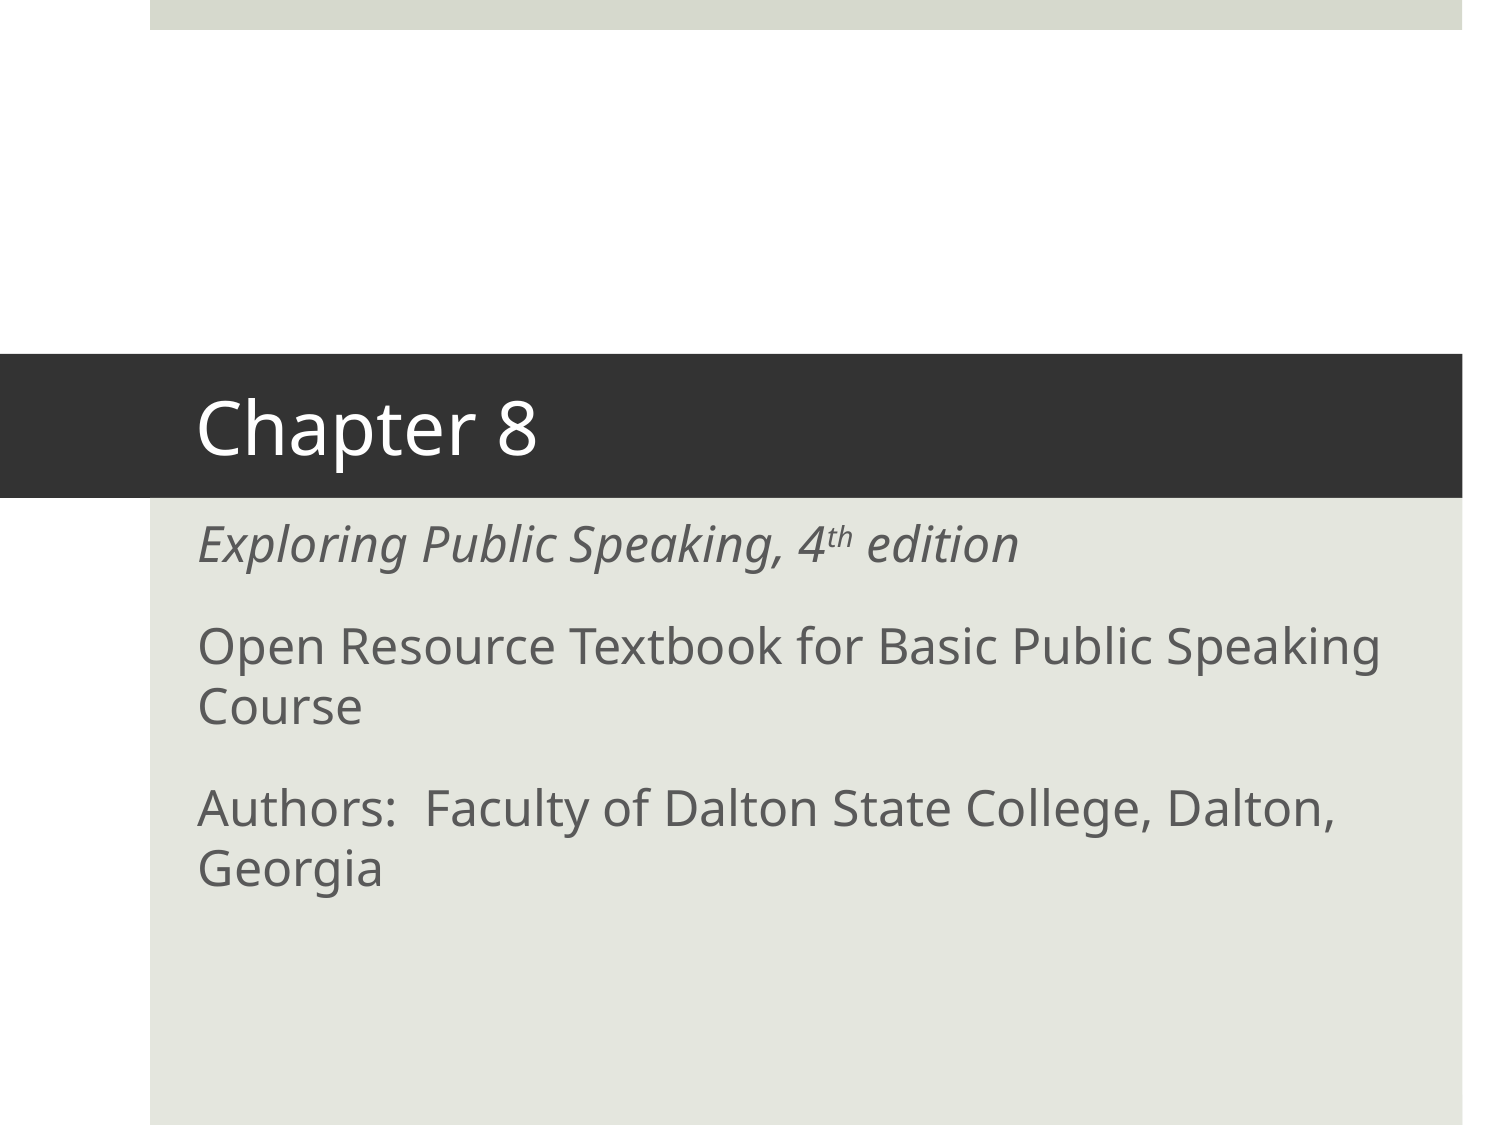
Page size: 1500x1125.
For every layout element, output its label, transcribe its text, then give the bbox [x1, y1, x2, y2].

subtitle Exploring Public Speaking, 4th edition Open Resource Textbook for Basic Public Speaking Course Authors: Faculty of Dalton State College, Dalton, Georgia [150, 497, 1463, 1125]
title Chapter 8 [0, 353, 1463, 498]
